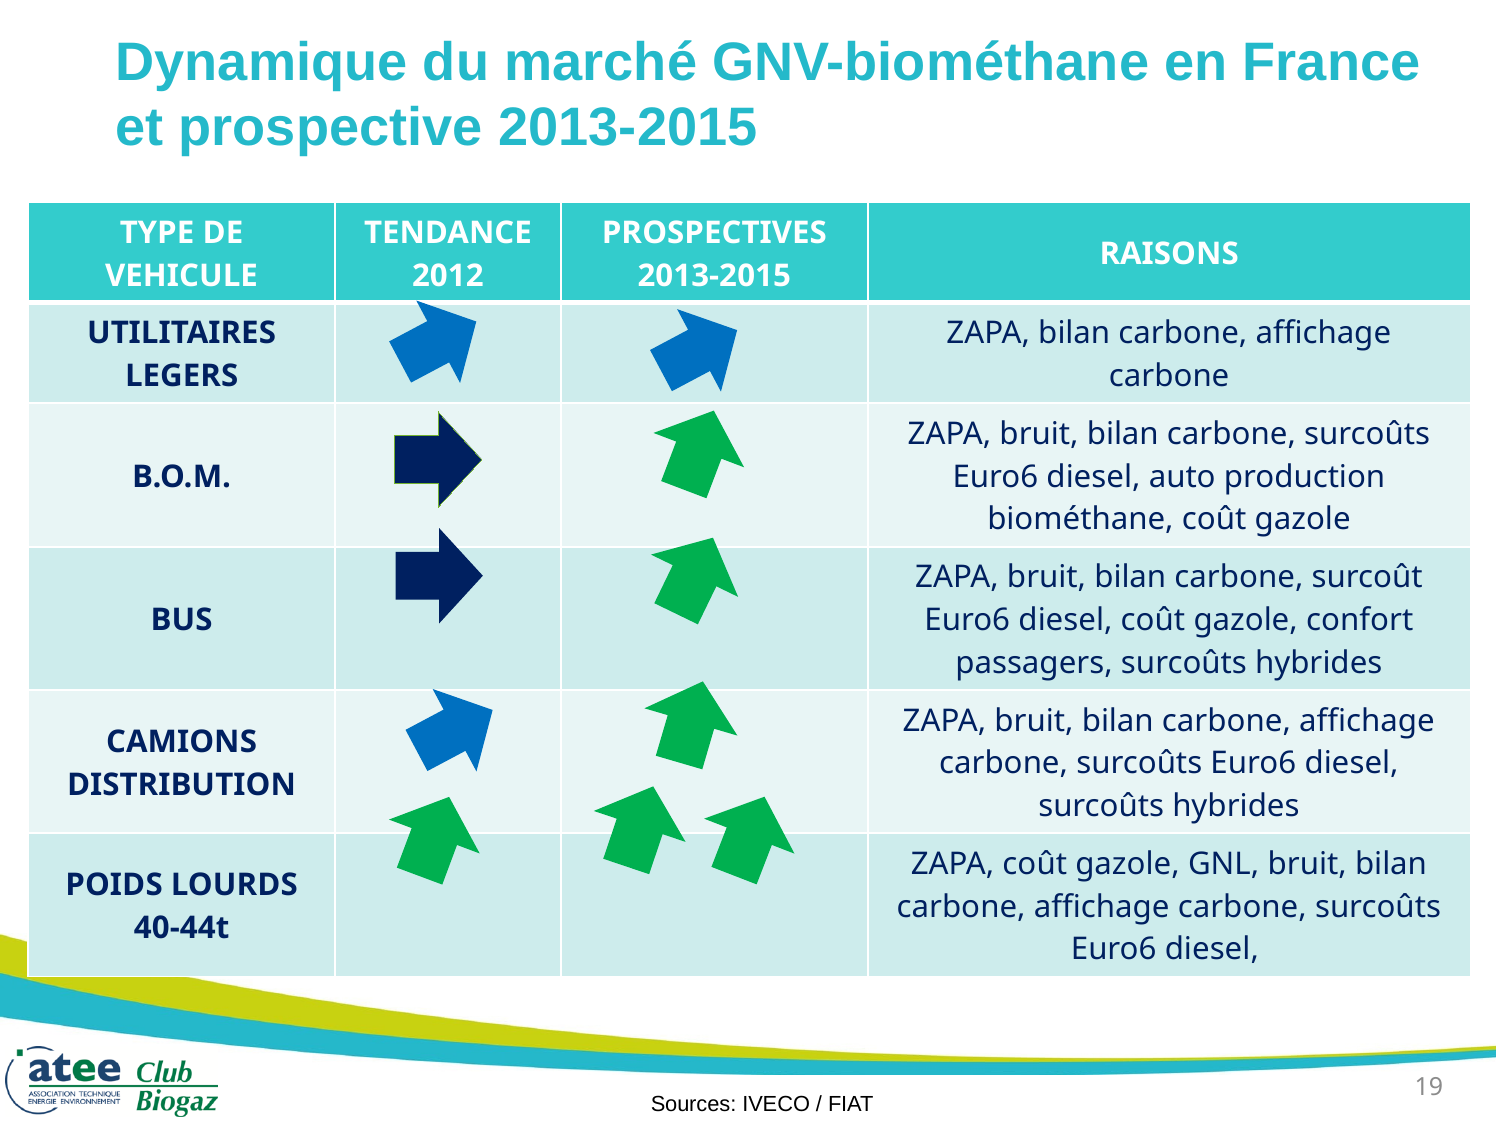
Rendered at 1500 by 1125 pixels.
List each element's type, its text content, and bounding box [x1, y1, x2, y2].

table_cell BUS [29, 548, 334, 689]
table_cell POIDS LOURDS 40-44t [29, 834, 334, 976]
table_cell UTILITAIRES LEGERS [29, 305, 334, 402]
table_cell [562, 691, 867, 832]
text_box [388, 796, 480, 885]
picture [0, 933, 1496, 1117]
text_box [593, 786, 686, 875]
table_header TENDANCE 2012 [336, 203, 560, 300]
table_cell CAMIONS DISTRIBUTION [29, 691, 334, 832]
text_box [405, 688, 493, 772]
table_cell [336, 834, 560, 976]
table_cell ZAPA, bruit, bilan carbone, affichage carbone, surcoûts Euro6 diesel, surcoûts hybrides [869, 691, 1470, 832]
text_box [395, 528, 483, 624]
table_cell [562, 834, 867, 976]
table_cell [336, 305, 560, 402]
text_box Sources: IVECO / FIAT [498, 1081, 1027, 1123]
text_box [644, 681, 738, 770]
text_box [650, 537, 739, 625]
text_box [394, 411, 482, 508]
table_cell [562, 548, 867, 689]
table_cell ZAPA, bruit, bilan carbone, surcoûts Euro6 diesel, auto production biométhane, coût gazole [869, 404, 1470, 546]
table_cell [336, 691, 560, 832]
table_header TYPE DE VEHICULE [29, 203, 334, 300]
table_cell [562, 404, 867, 546]
table_header PROSPECTIVES 2013-2015 [562, 203, 867, 300]
table_cell [562, 305, 867, 402]
table_cell ZAPA, bruit, bilan carbone, surcoût Euro6 diesel, coût gazole, confort passagers, surcoûts hybrides [869, 548, 1470, 689]
table_cell B.O.M. [29, 404, 334, 546]
text_box [650, 309, 738, 392]
table_cell [336, 404, 560, 546]
title Dynamique du marché GNV-biométhane en France et prospective 2013-2015 [100, 18, 1448, 113]
text_box [704, 796, 795, 885]
text_box [653, 410, 745, 499]
table_header RAISONS [869, 203, 1470, 300]
table_cell [336, 548, 560, 689]
table_cell ZAPA, bilan carbone, affichage carbone [869, 305, 1470, 402]
text_box [389, 300, 477, 383]
table_cell ZAPA, coût gazole, GNL, bruit, bilan carbone, affichage carbone, surcoûts Euro6 diesel, [869, 834, 1470, 976]
